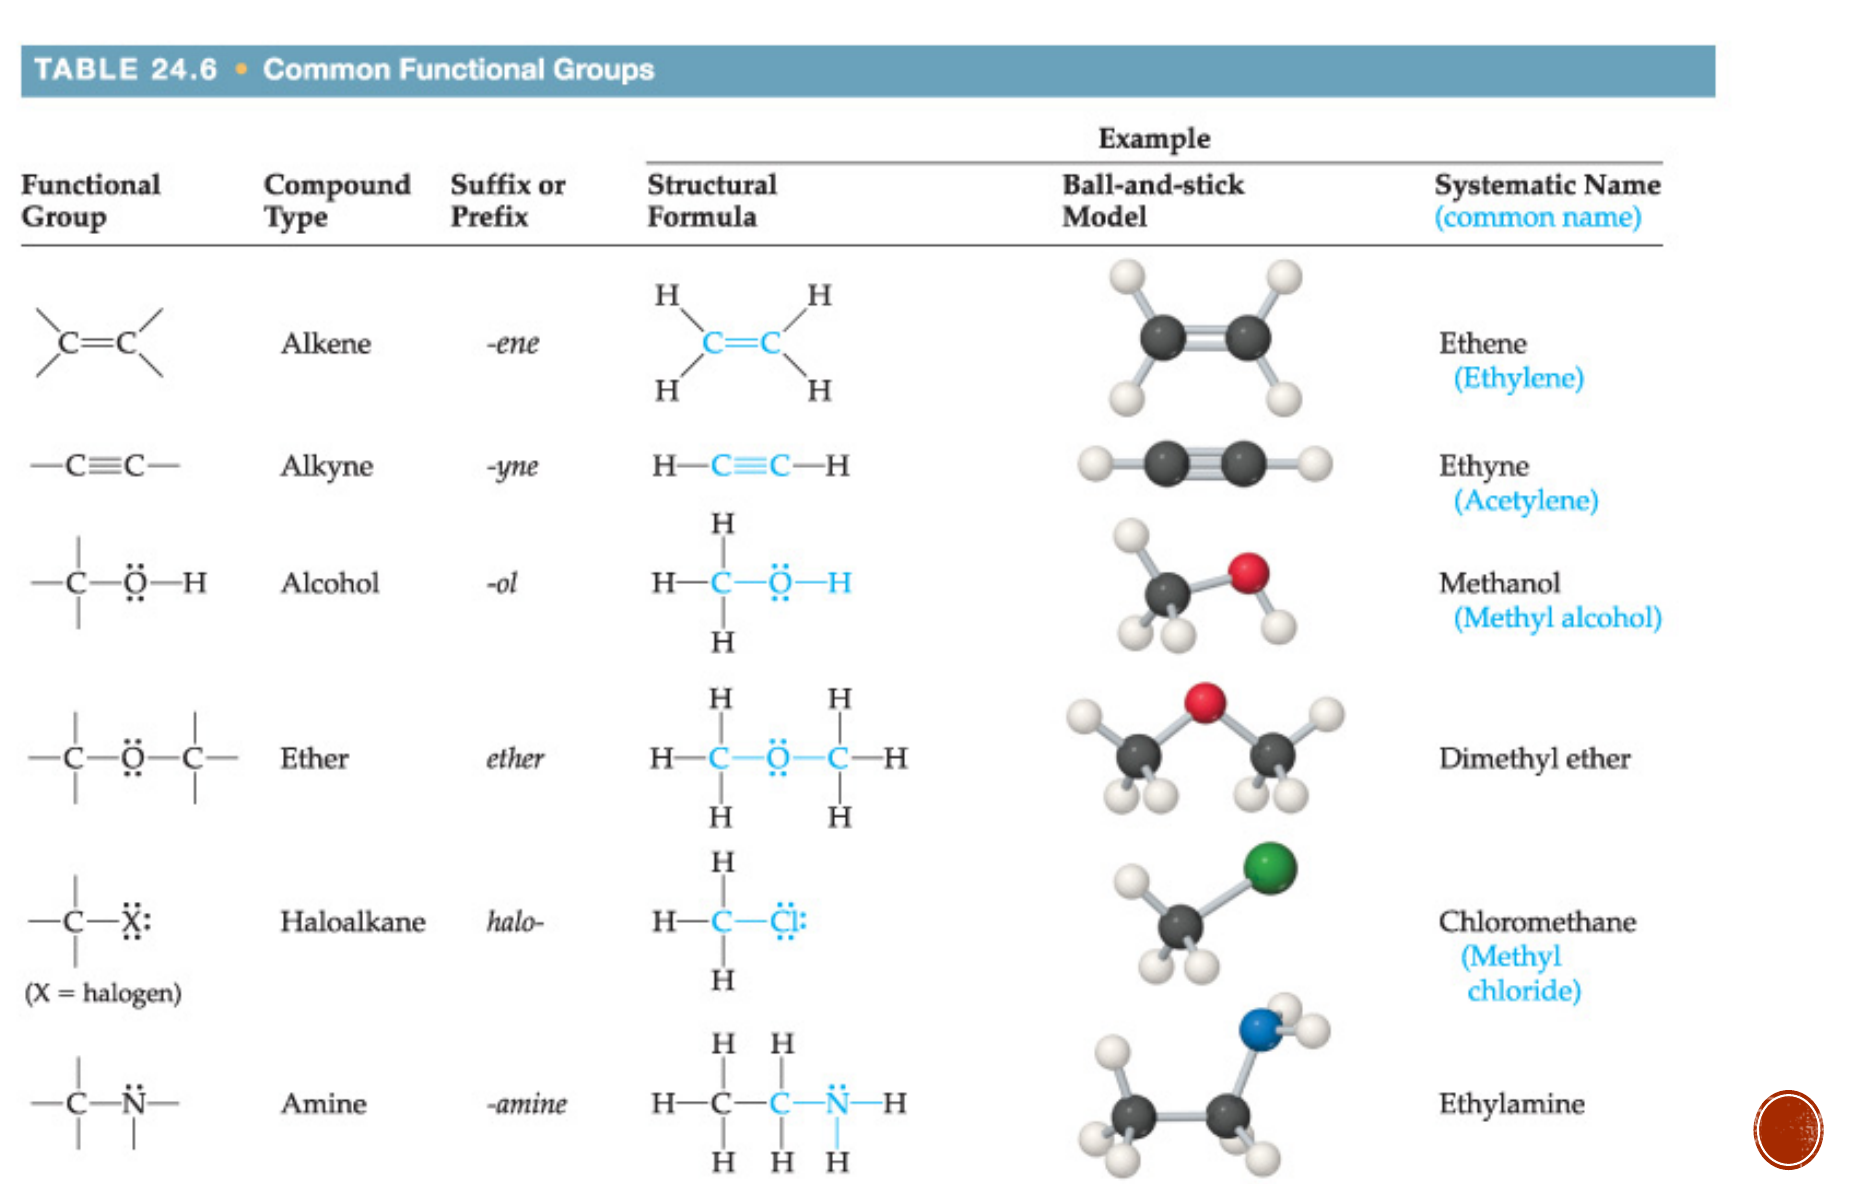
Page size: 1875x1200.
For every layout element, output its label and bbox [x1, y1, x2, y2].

picture [0, 24, 1738, 1184]
